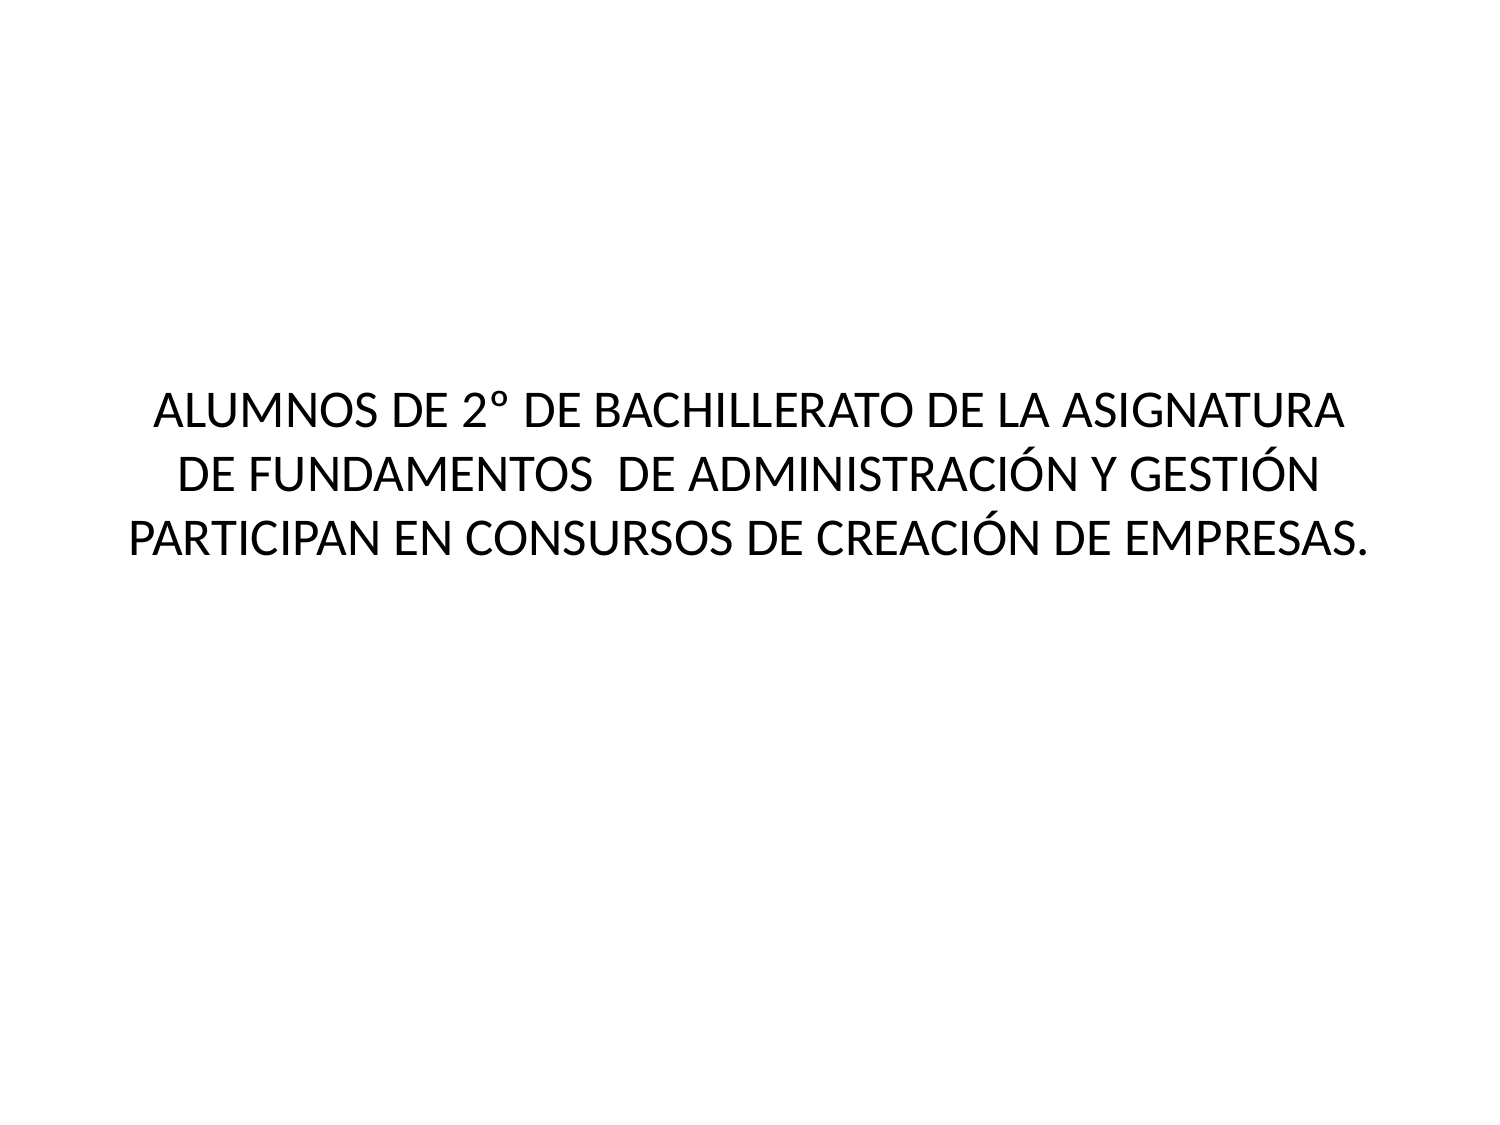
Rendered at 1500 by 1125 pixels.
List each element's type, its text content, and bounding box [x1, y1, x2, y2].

title ALUMNOS DE 2º DE BACHILLERATO DE LA ASIGNATURA DE FUNDAMENTOS DE ADMINISTRACIÓN Y GESTIÓN PARTICIPAN EN CONSURSOS DE CREACIÓN DE EMPRESAS. [112, 349, 1388, 591]
